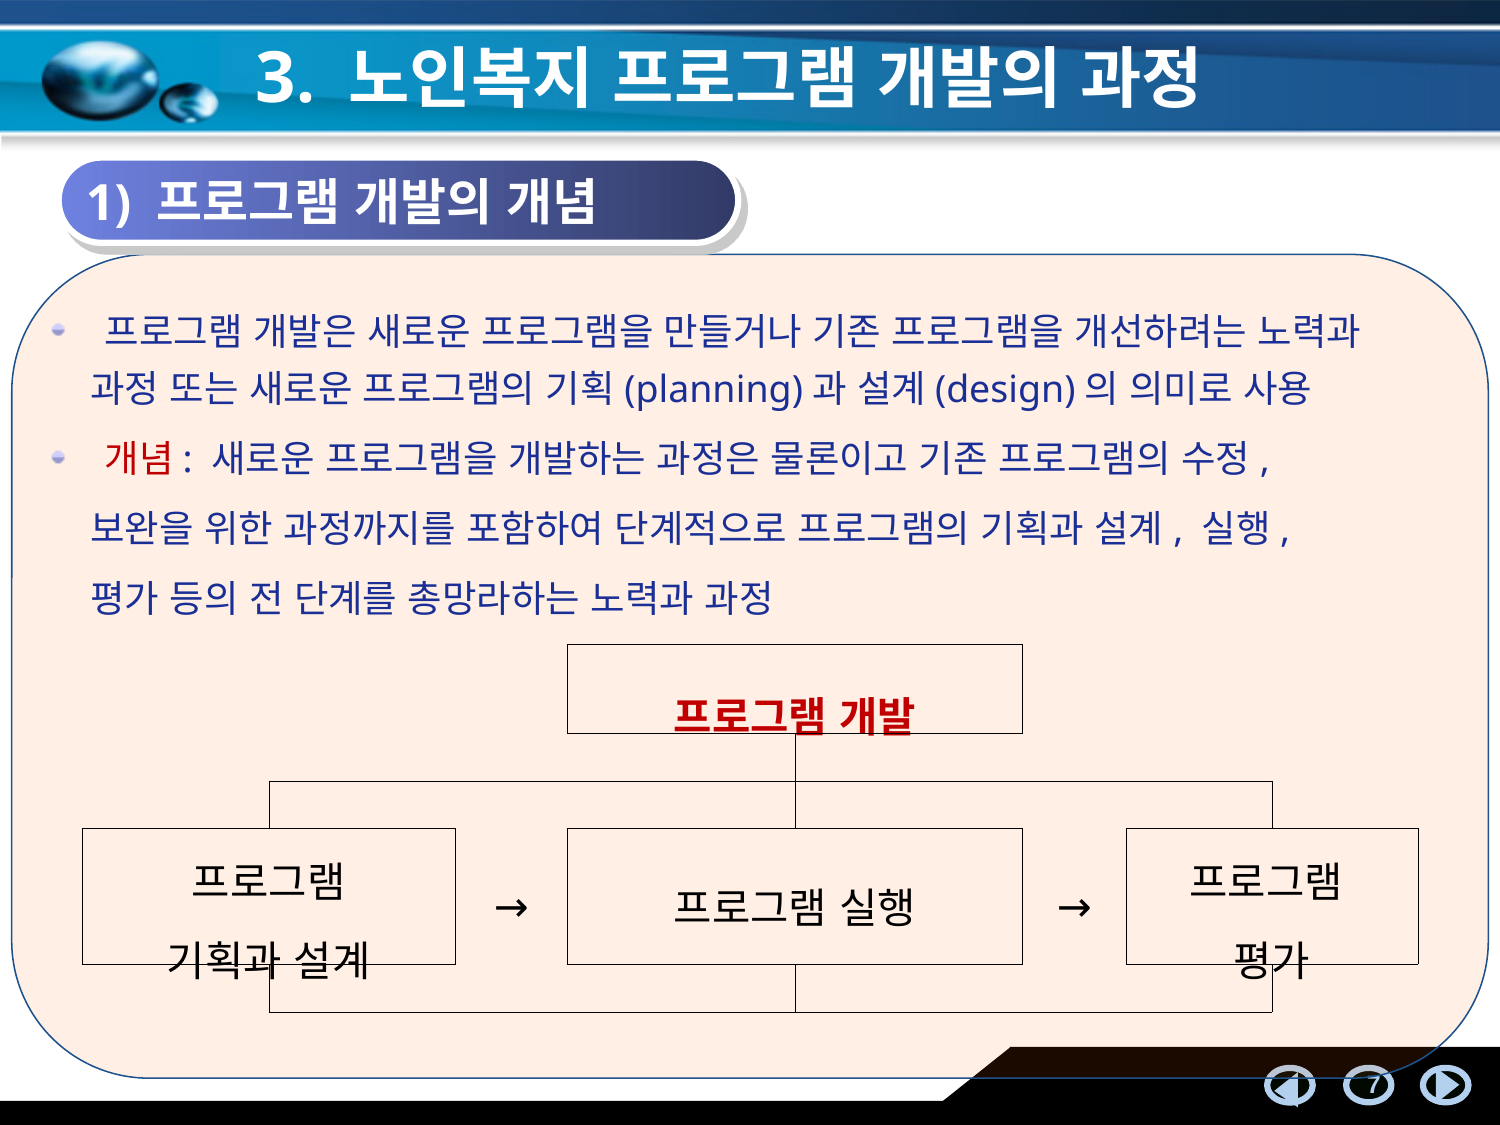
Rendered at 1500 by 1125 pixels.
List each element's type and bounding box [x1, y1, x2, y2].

text_box [0, 0, 1500, 1079]
